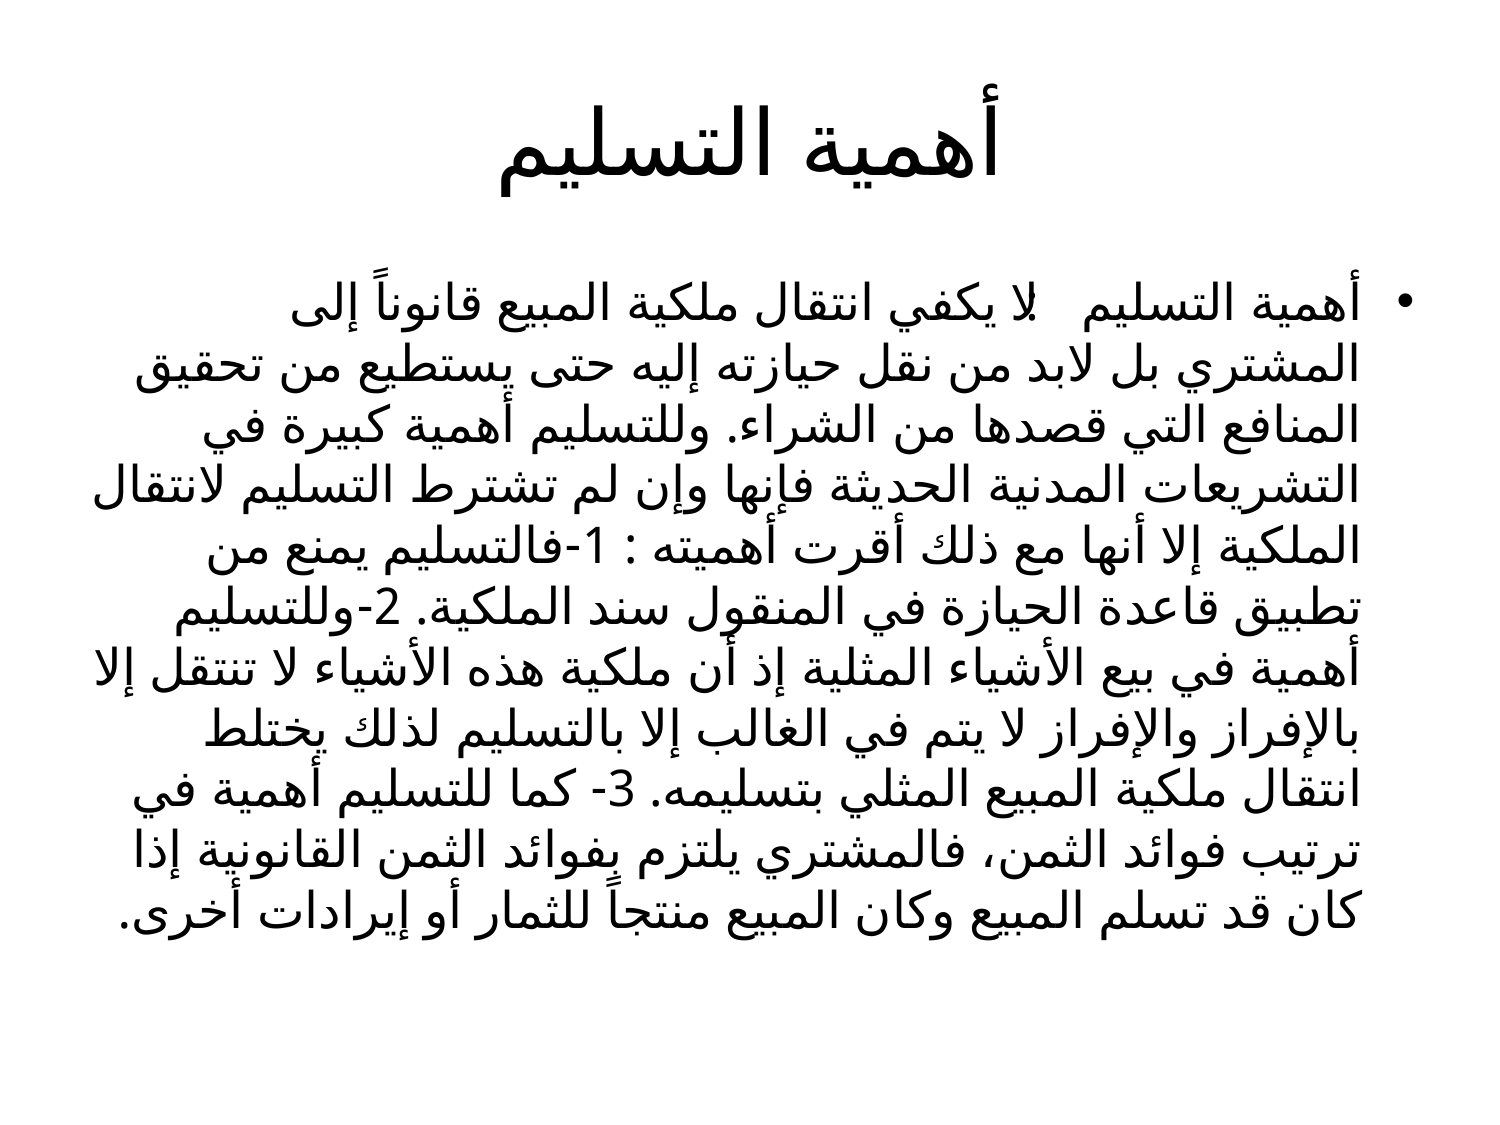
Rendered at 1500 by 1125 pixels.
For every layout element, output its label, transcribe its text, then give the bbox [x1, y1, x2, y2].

list أهمية التسليم : لا يكفي انتقال ملكية المبيع قانوناً إلى المشتري بل لابد من نقل حيازته إليه حتى يستطيع من تحقيق المنافع التي قصدها من الشراء. وللتسليم أهمية كبيرة في التشريعات المدنية الحديثة فإنها وإن لم تشترط التسليم لانتقال الملكية إلا أنها مع ذلك أقرت أهميته : 1-فالتسليم يمنع من تطبيق قاعدة الحيازة في المنقول سند الملكية. 2-وللتسليم أهمية في بيع الأشياء المثلية إذ أن ملكية هذه الأشياء لا تنتقل إلا بالإفراز والإفراز لا يتم في الغالب إلا بالتسليم لذلك يختلط انتقال ملكية المبيع المثلي بتسليمه. 3- كما للتسليم أهمية في ترتيب فوائد الثمن، فالمشتري يلتزم بفوائد الثمن القانونية إذا كان قد تسلم المبيع وكان المبيع منتجاً للثمار أو إيرادات أخرى. [75, 262, 1425, 1005]
title أهمية التسليم [75, 45, 1425, 233]
